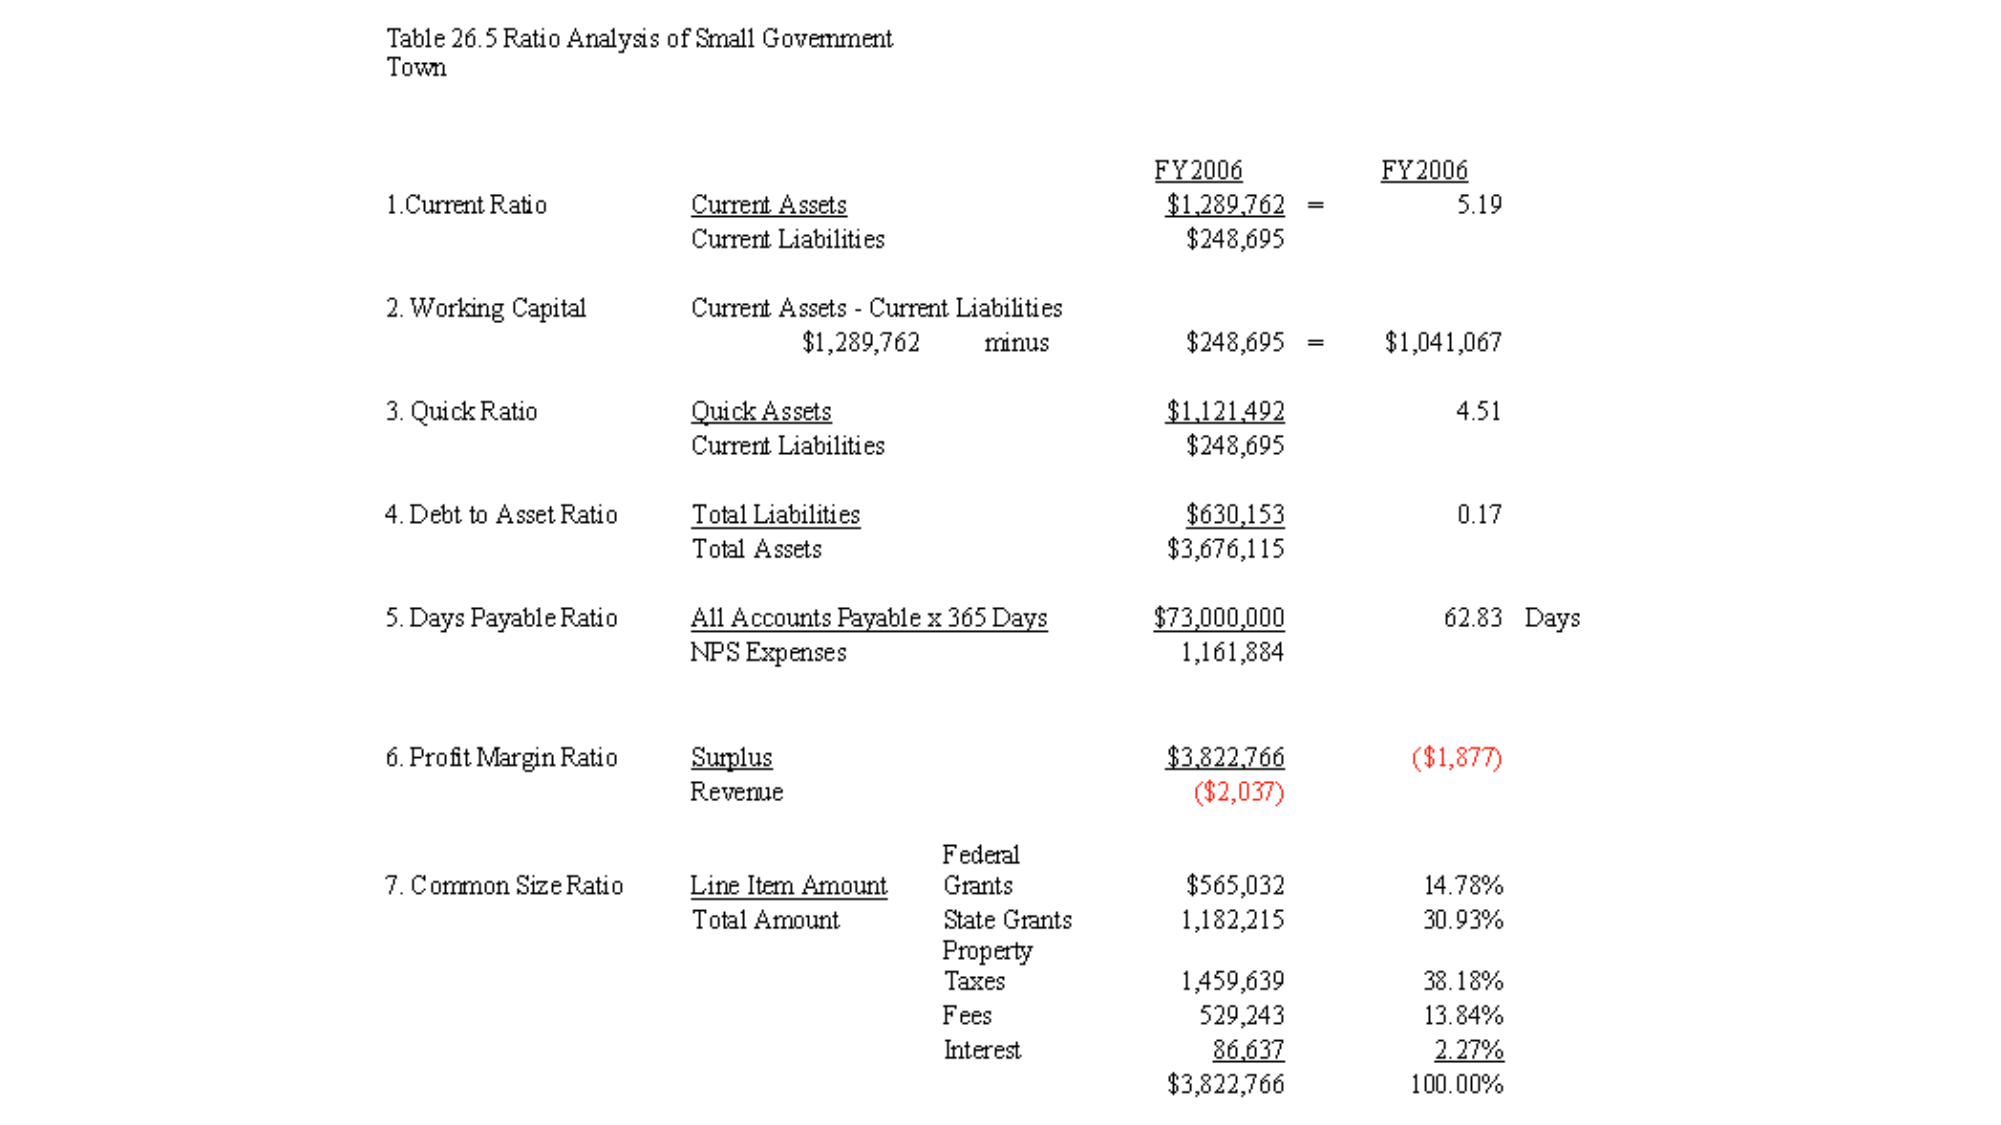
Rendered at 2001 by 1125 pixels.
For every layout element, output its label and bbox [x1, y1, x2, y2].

picture [382, 19, 1618, 1106]
